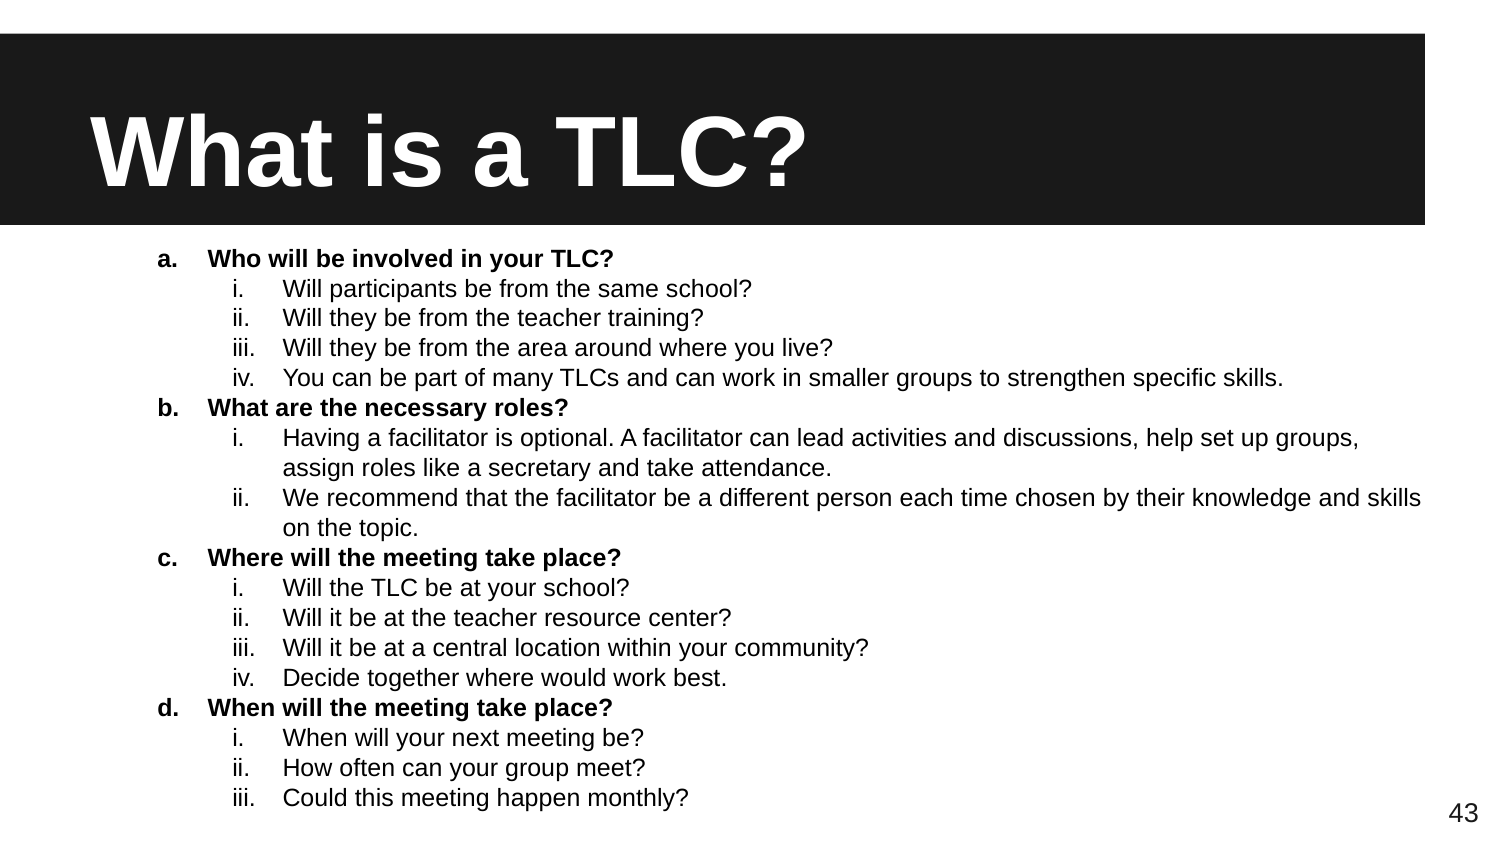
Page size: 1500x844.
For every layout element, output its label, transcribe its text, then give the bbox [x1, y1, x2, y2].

slide_number 43 [1403, 779, 1494, 844]
title What is a TLC? [75, 33, 1425, 221]
list Who will be involved in your TLC? Will participants be from the same school? Will they be from the teacher training? Will they be from the area around where you live? You can be part of many TLCs and can work in smaller groups to strengthen specific skills. What are the necessary roles? Having a facilitator is optional. A facilitator can lead activities and discussions, help set up groups, assign roles like a secretary and take attendance. We recommend that the facilitator be a different person each time chosen by their knowledge and skills on the topic. Where will the meeting take place? Will the TLC be at your school? Will it be at the teacher resource center? Will it be at a central location within your community? Decide together where would work best. When will the meeting take place? When will your next meeting be? How often can your group meet? Could this meeting happen monthly? [42, 227, 1446, 796]
